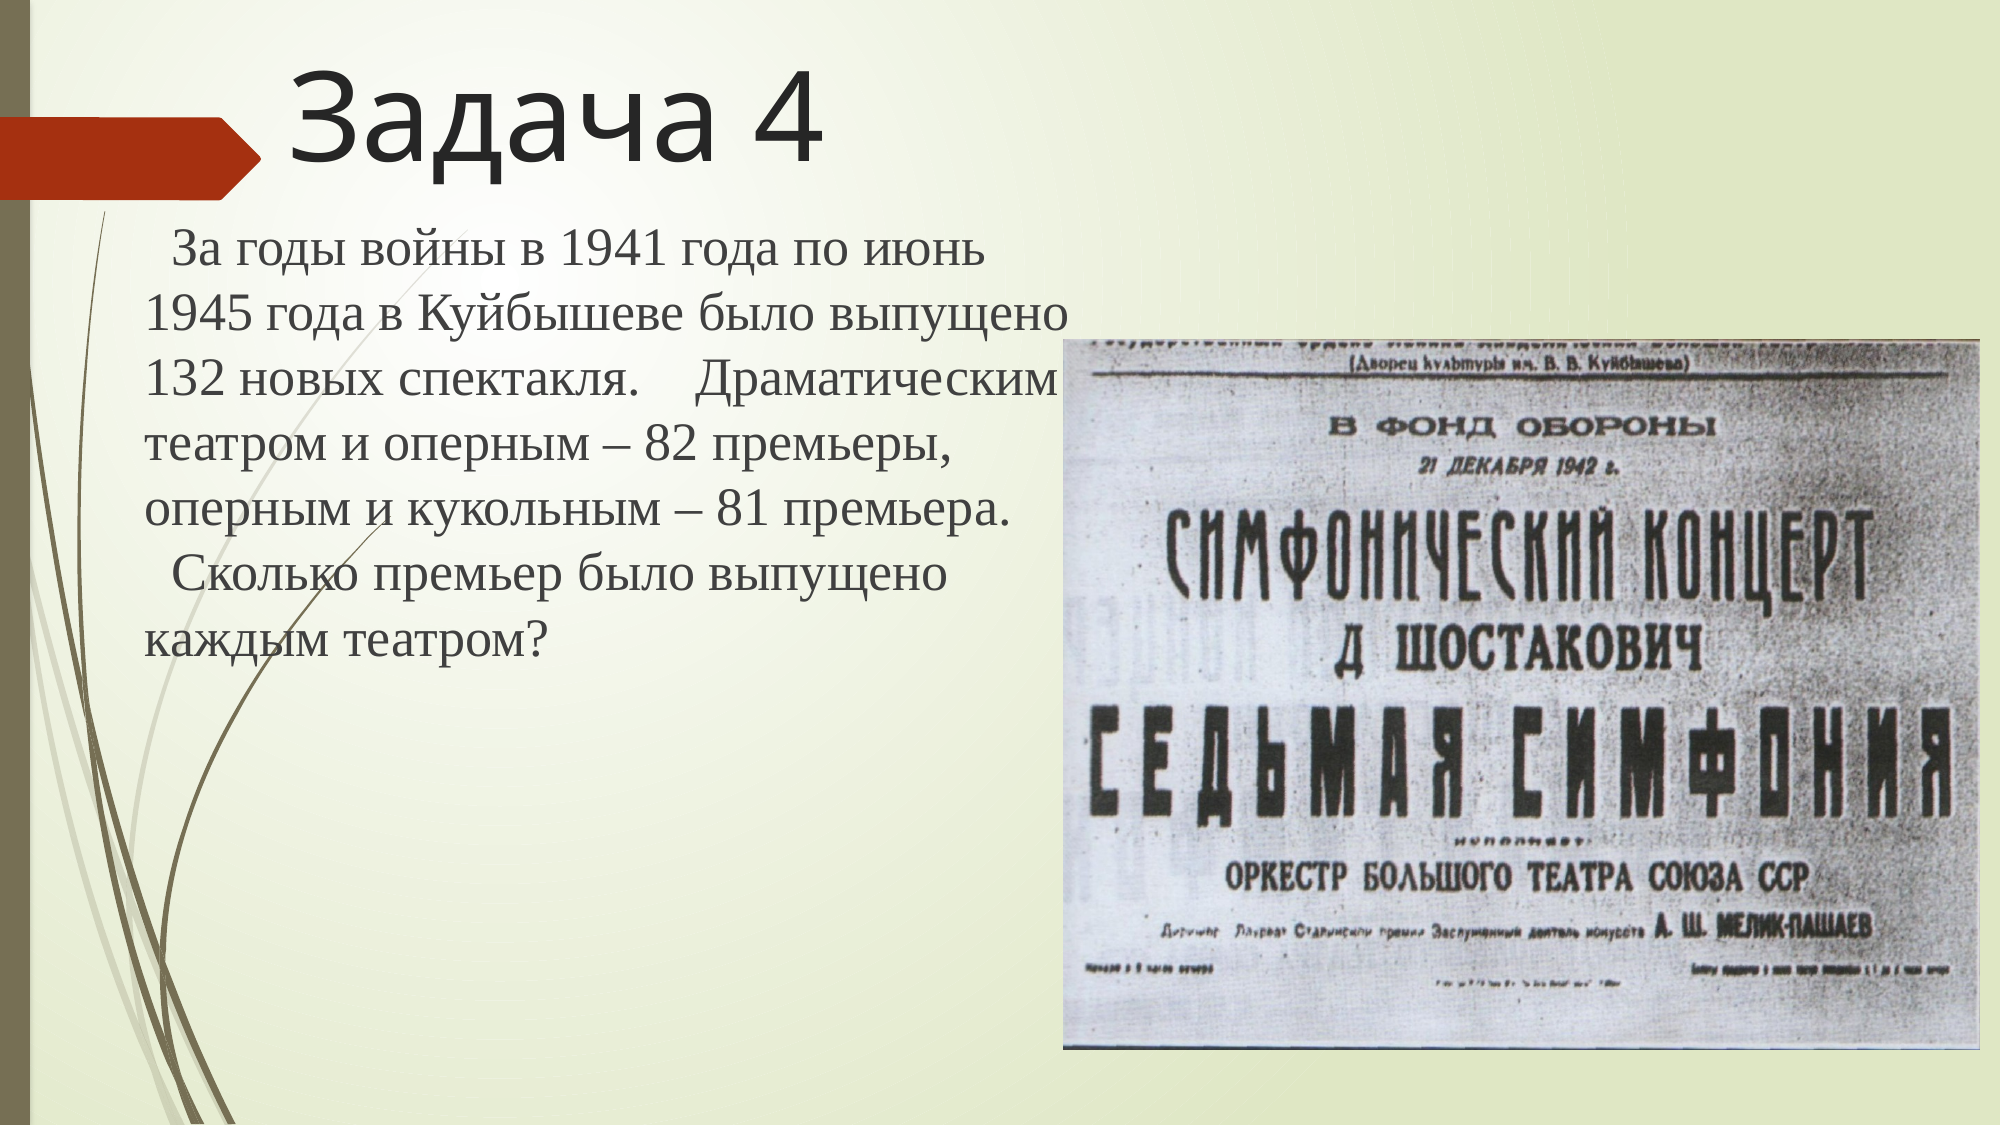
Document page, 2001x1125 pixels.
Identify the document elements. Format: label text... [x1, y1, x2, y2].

title Задача 4 [273, 29, 1863, 203]
list За годы войны в 1941 года по июнь 1945 года в Куйбышеве было выпущено 132 новых спектакля. Драматическим театром и оперным – 82 премьеры, оперным и кукольным – 81 премьера. Сколько премьер было выпущено каждым театром? [129, 203, 1863, 1104]
picture [1063, 338, 1981, 1051]
